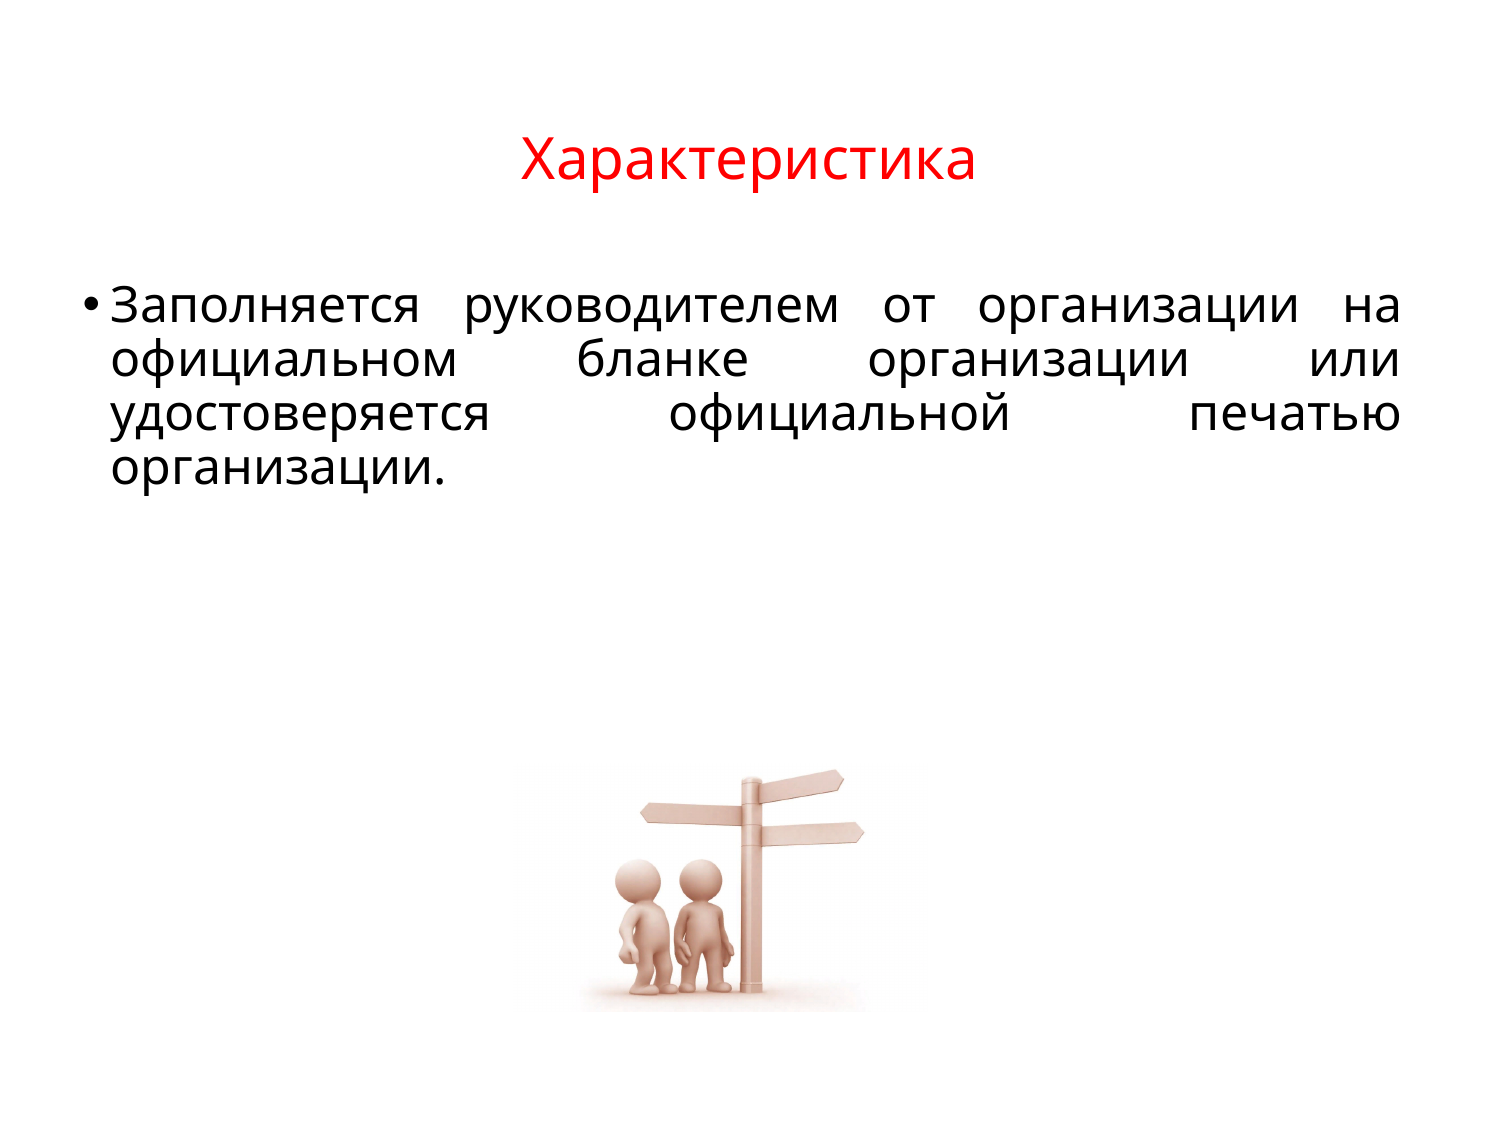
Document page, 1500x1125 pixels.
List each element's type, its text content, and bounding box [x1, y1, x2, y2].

list Заполняется руководителем от организации на официальном бланке организации или удостоверяется официальной печатью организации. [67, 271, 1418, 492]
title Характеристика [75, 21, 1425, 257]
picture [513, 763, 928, 1012]
